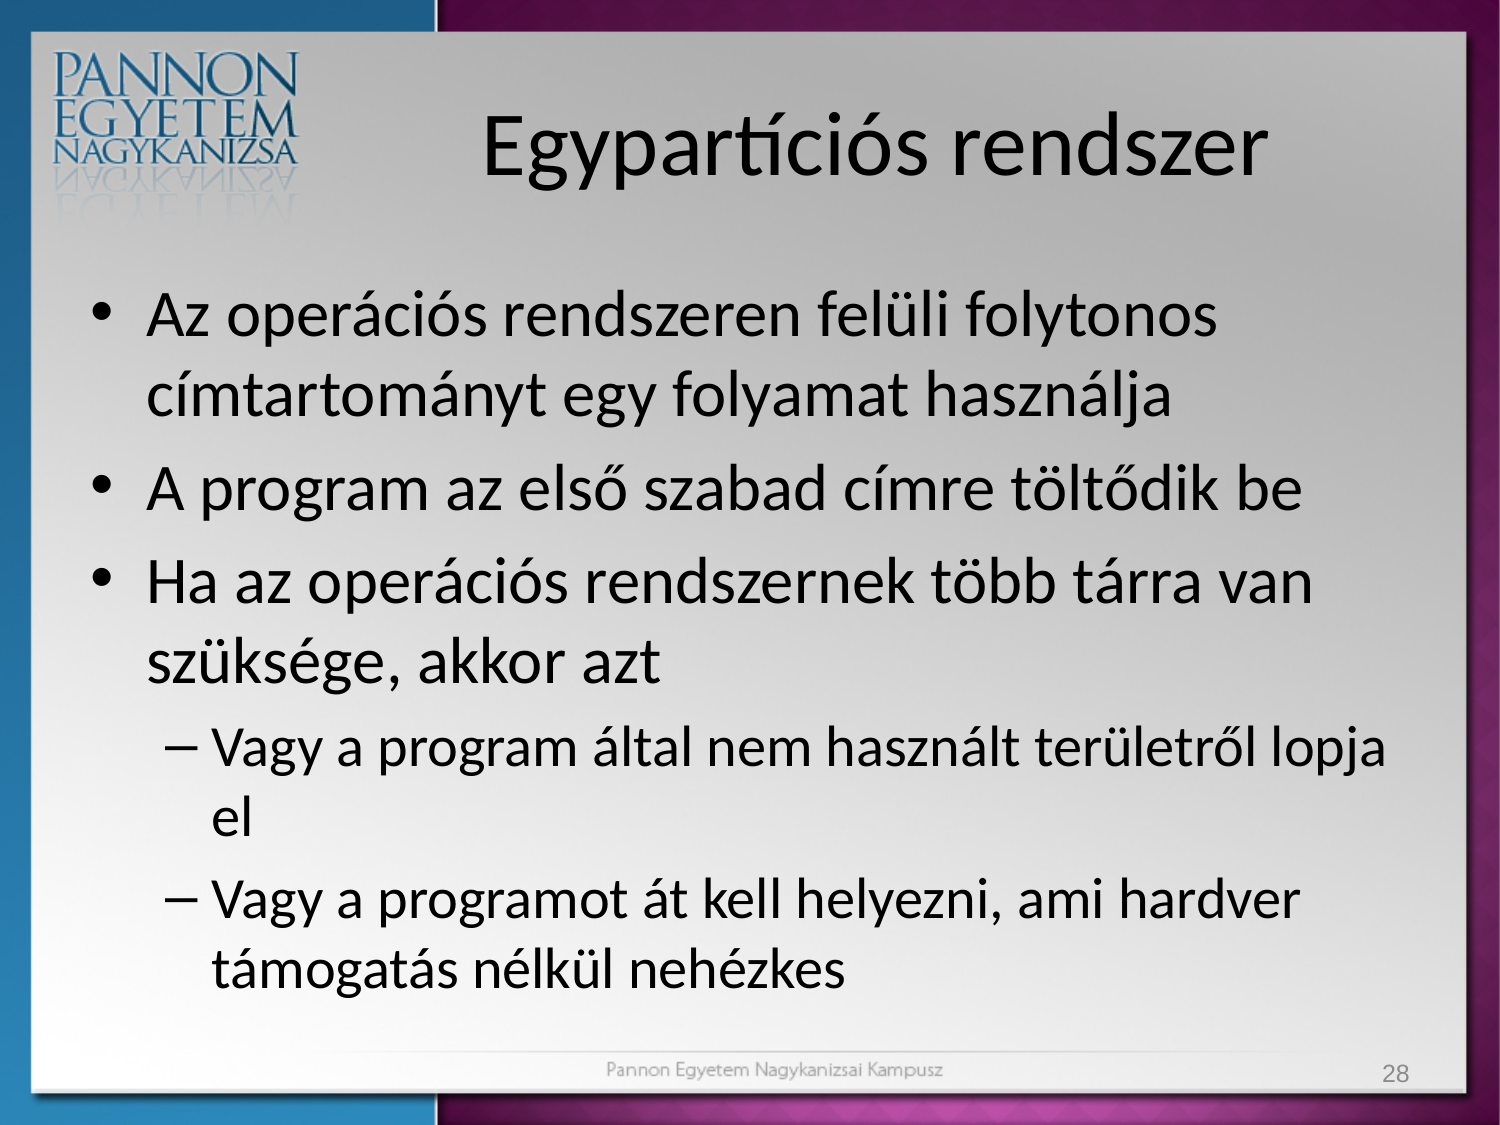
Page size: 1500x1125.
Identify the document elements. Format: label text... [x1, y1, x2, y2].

slide_number 28 [1074, 1042, 1425, 1103]
list Az operációs rendszeren felüli folytonos címtartományt egy folyamat használja A program az első szabad címre töltődik be Ha az operációs rendszernek több tárra van szüksége, akkor azt Vagy a program által nem használt területről lopja el Vagy a programot át kell helyezni, ami hardver támogatás nélkül nehézkes [75, 262, 1425, 1038]
title Egypartíciós rendszer [328, 45, 1425, 233]
picture [0, 0, 1500, 1125]
